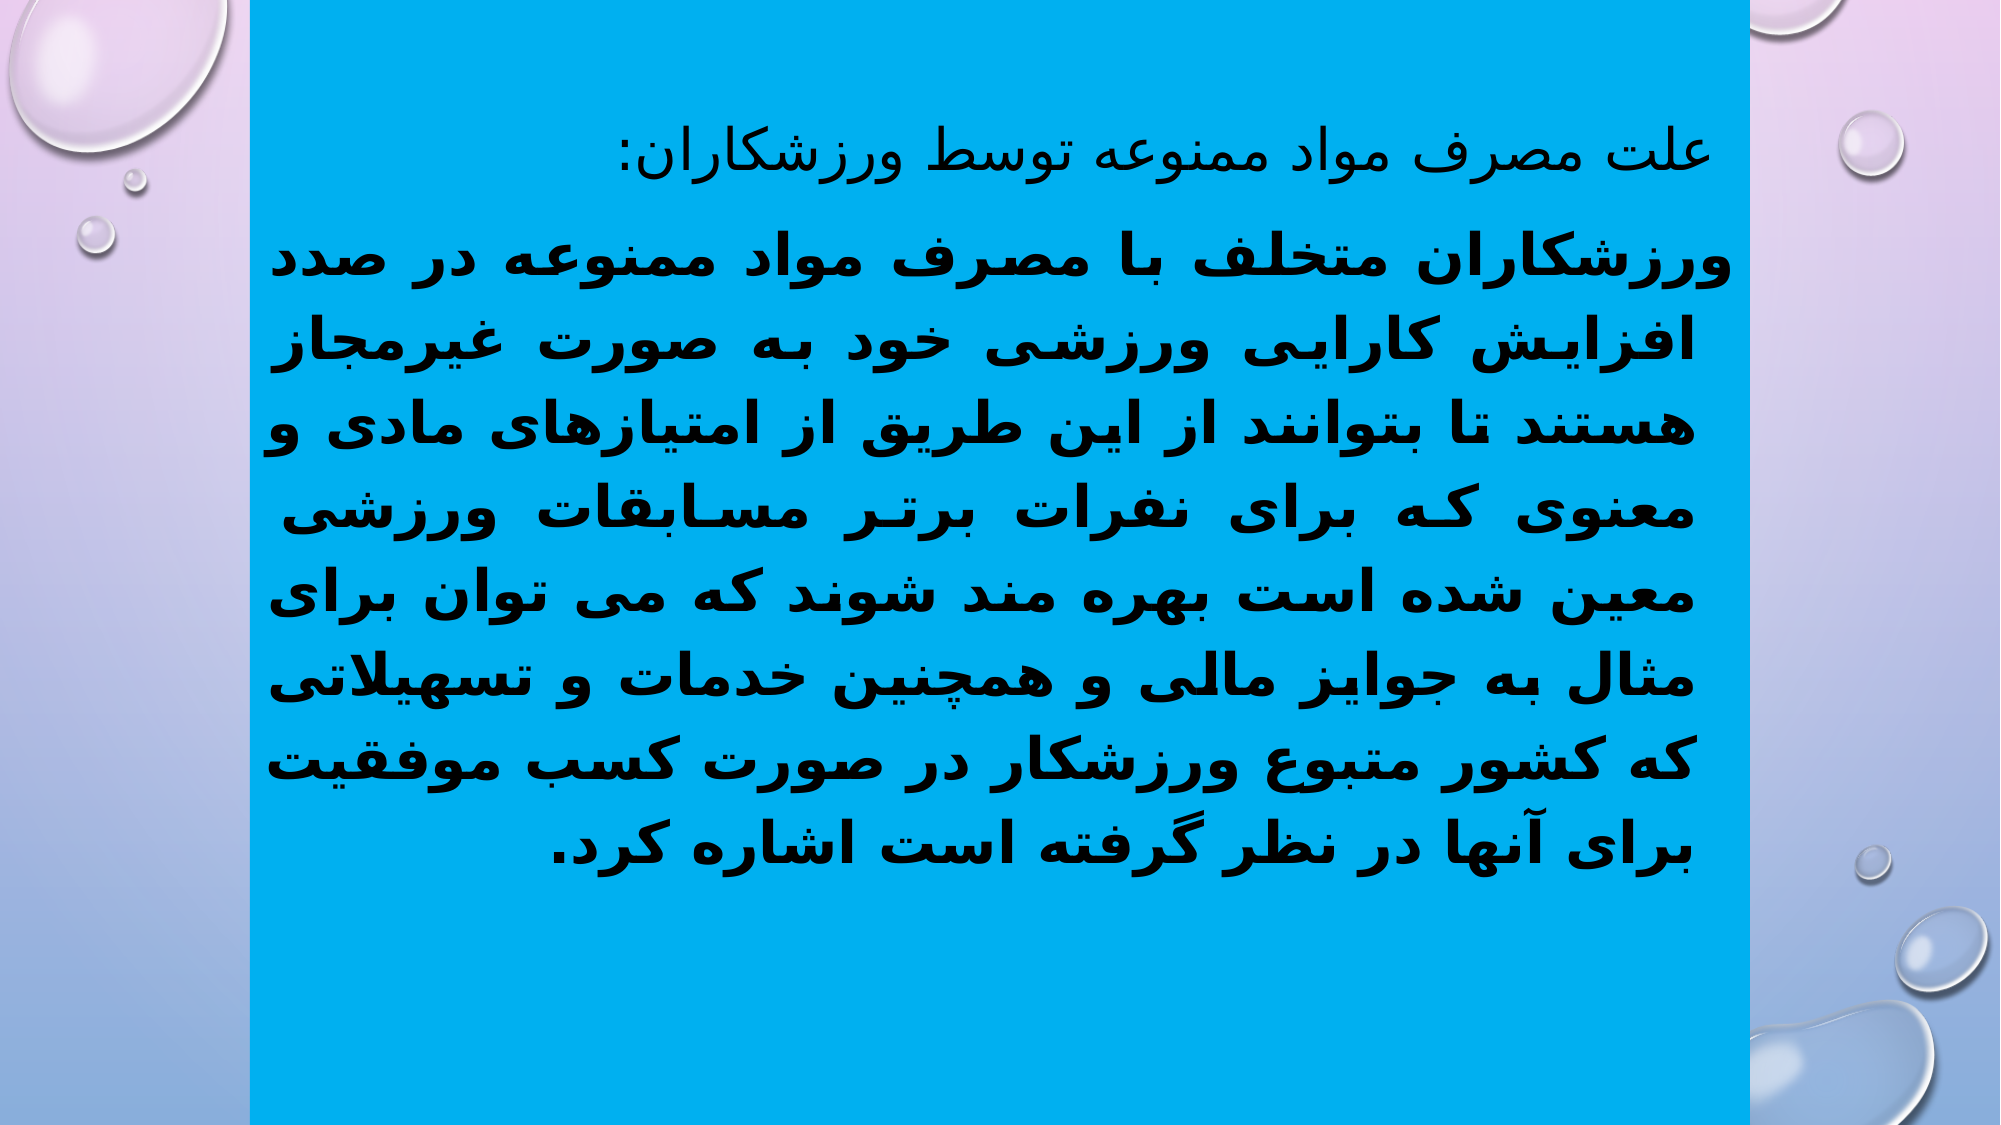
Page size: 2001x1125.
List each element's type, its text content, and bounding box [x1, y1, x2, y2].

list علت مصرف مواد ممنوعه توسط ورزشکاران: ورزشکاران متخلف با مصرف مواد ممنوعه در صدد افزایش کارایی ورزشی خود به صورت غیرمجاز هستند تا بتوانند از این طریق از امتیازهای مادی و معنوی که برای نفرات برتر مسابقات ورزشی معین شده است بهره مند شوند که می توان برای مثال به جوایز مالی و همچنین خدمات و تسهیلاتی که کشور متبوع ورزشکار در صورت کسب موفقیت برای آنها در نظر گرفته است اشاره کرد. [249, 0, 1750, 1125]
picture [0, 0, 249, 1125]
picture [1751, 0, 2000, 1125]
